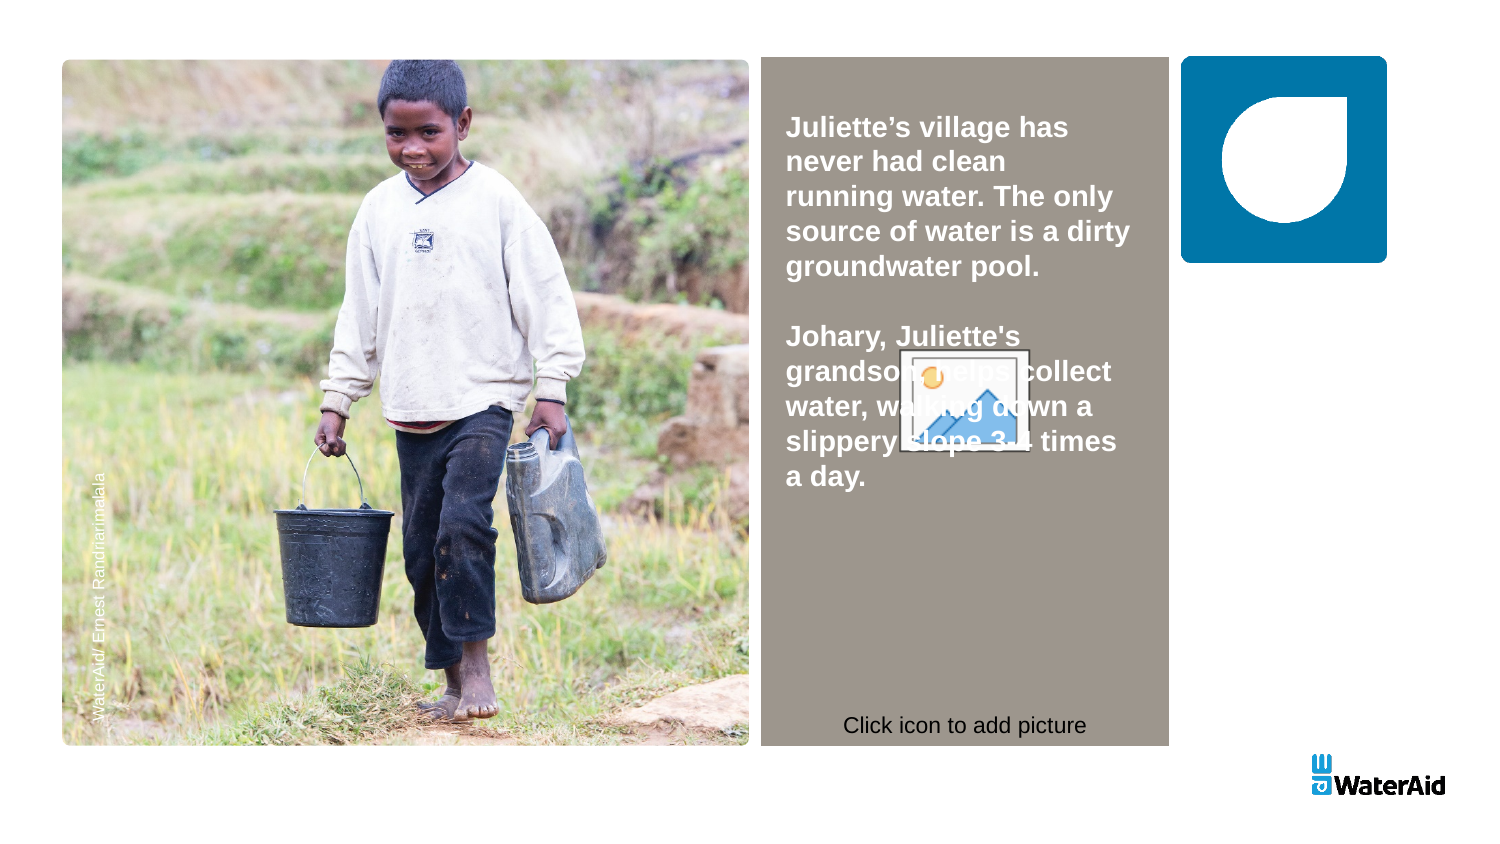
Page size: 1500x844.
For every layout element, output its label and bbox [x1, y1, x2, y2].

picture [1180, 56, 1186, 63]
picture [1223, 98, 1346, 222]
picture [760, 56, 1170, 746]
picture [59, 59, 750, 746]
picture [1312, 754, 1445, 795]
